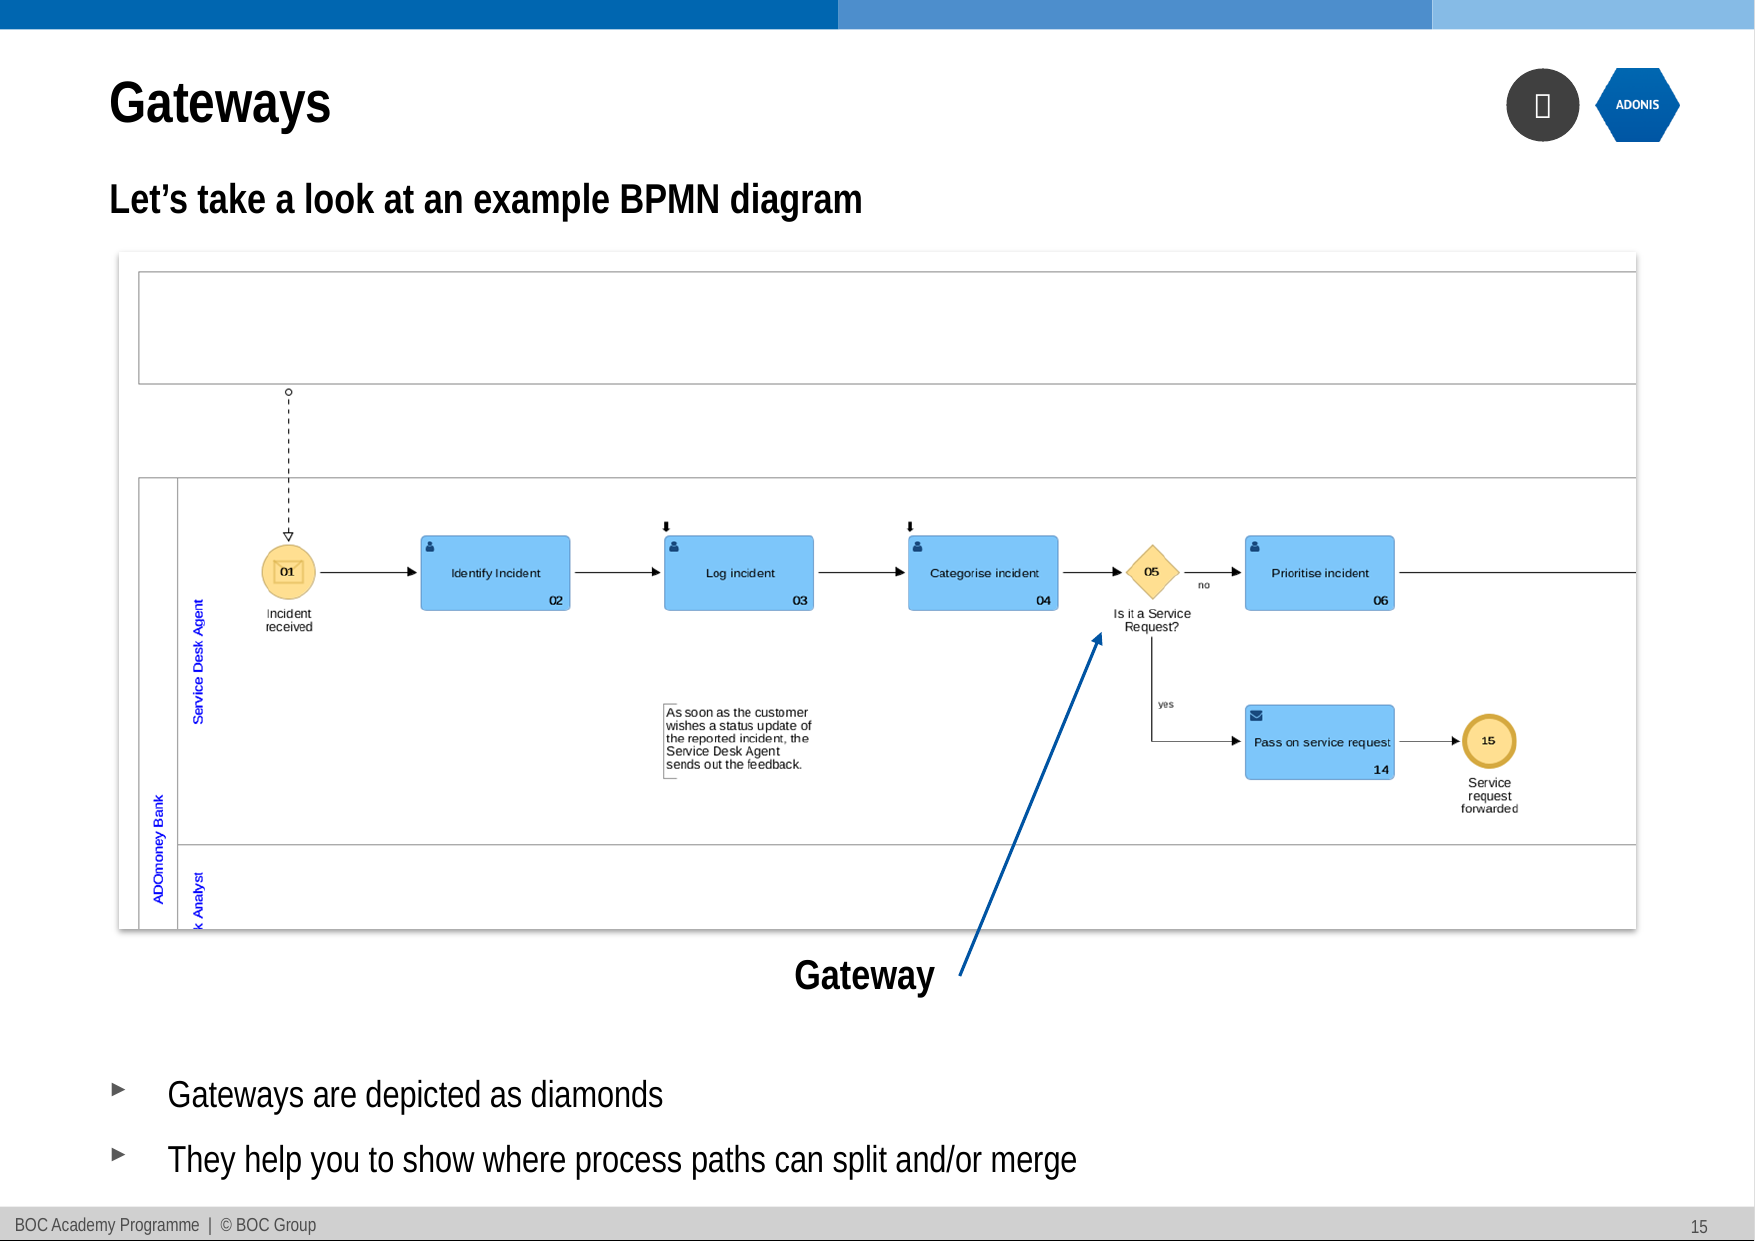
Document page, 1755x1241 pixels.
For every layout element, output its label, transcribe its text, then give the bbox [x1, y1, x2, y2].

title Gateways [109, 55, 1595, 156]
text_box Gateway [794, 949, 960, 1010]
list Gateways are depicted as diamonds They help you to show where process paths can split and/or merge [109, 1062, 1598, 1241]
picture [1595, 68, 1680, 142]
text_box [959, 631, 1102, 977]
picture [109, 244, 1646, 940]
list Let’s take a look at an example BPMN diagram [109, 165, 1596, 234]
